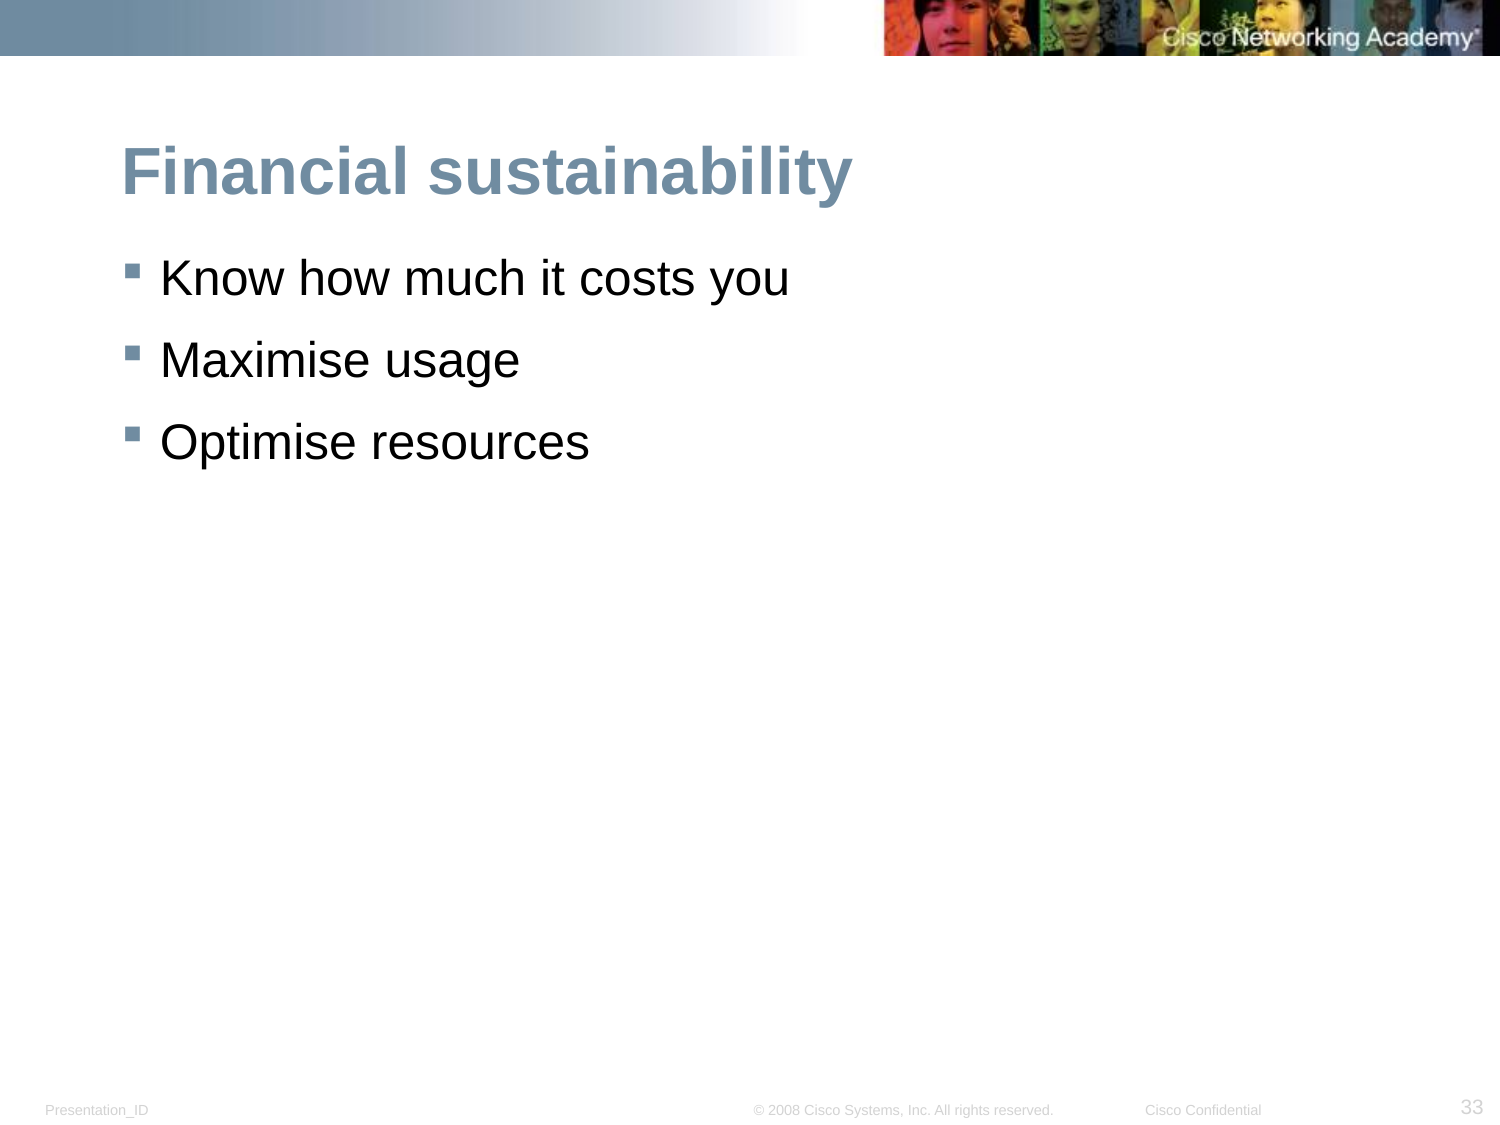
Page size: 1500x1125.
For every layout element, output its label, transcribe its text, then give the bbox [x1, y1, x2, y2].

list Know how much it costs you Maximise usage Optimise resources [107, 243, 1411, 1071]
title Financial sustainability [107, 77, 1444, 216]
picture [0, 0, 1500, 56]
